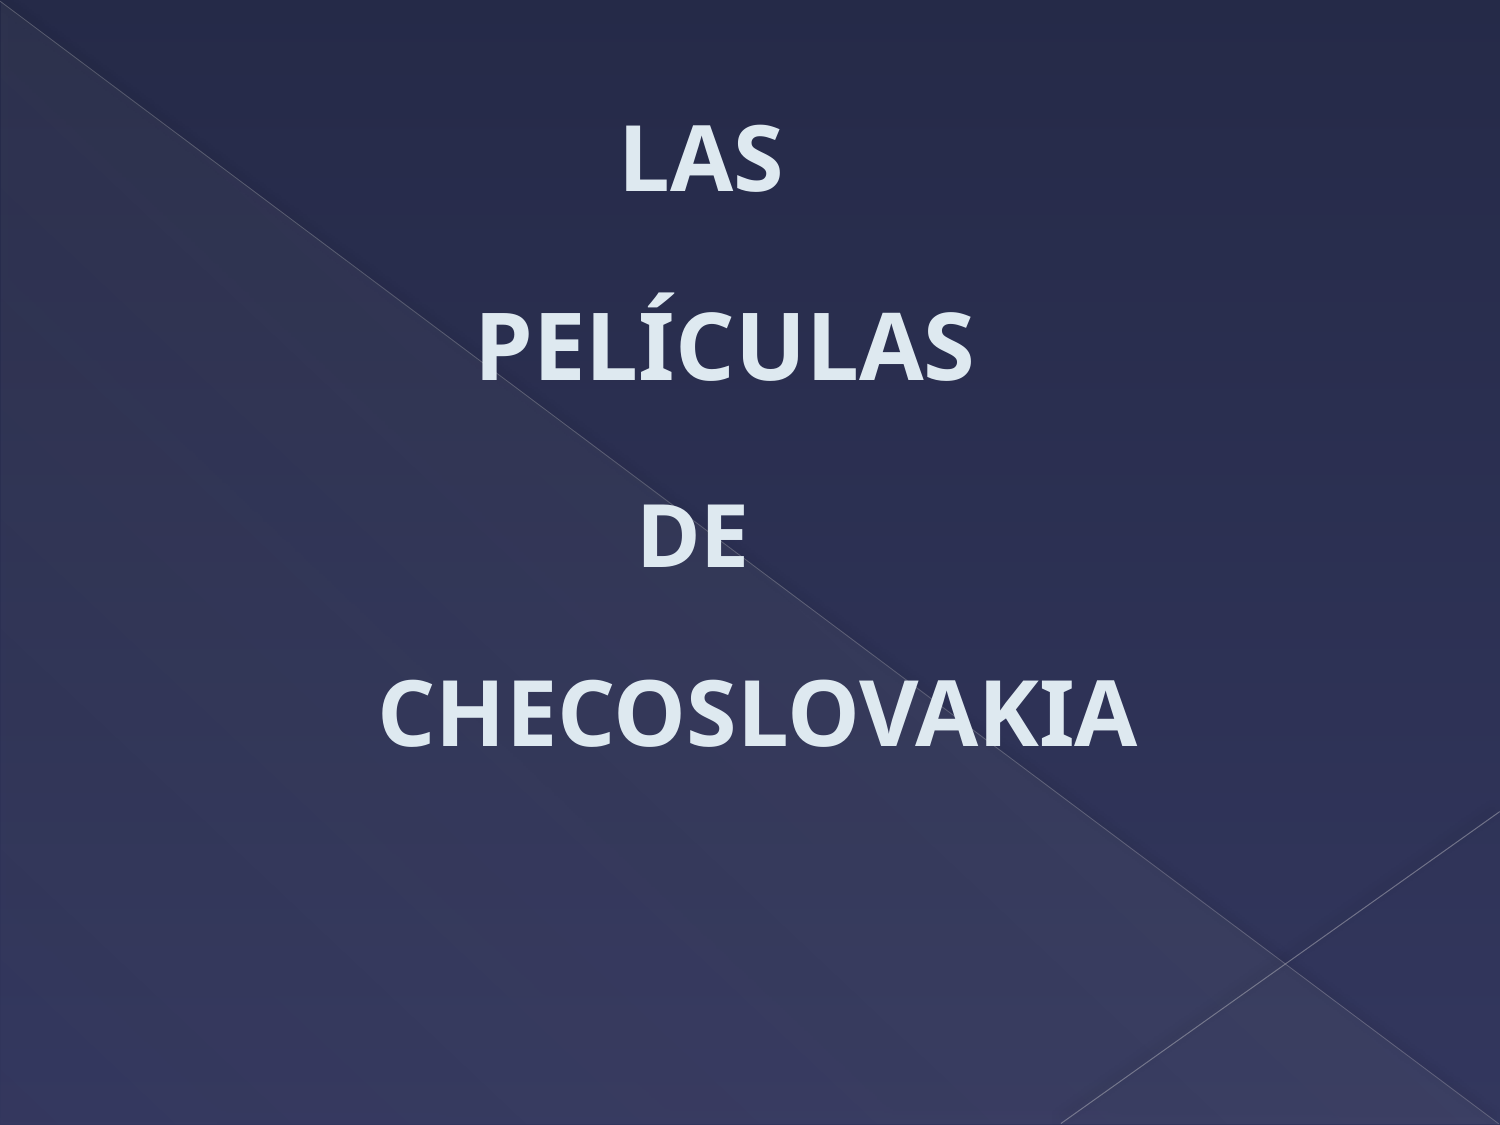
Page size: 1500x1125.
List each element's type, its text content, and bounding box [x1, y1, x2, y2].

title LAS [0, 54, 1323, 255]
text_box CHECOSLOVAKIA [76, 609, 1359, 810]
text_box DE [106, 432, 1176, 609]
text_box PELÍCULAS [53, 243, 1294, 444]
